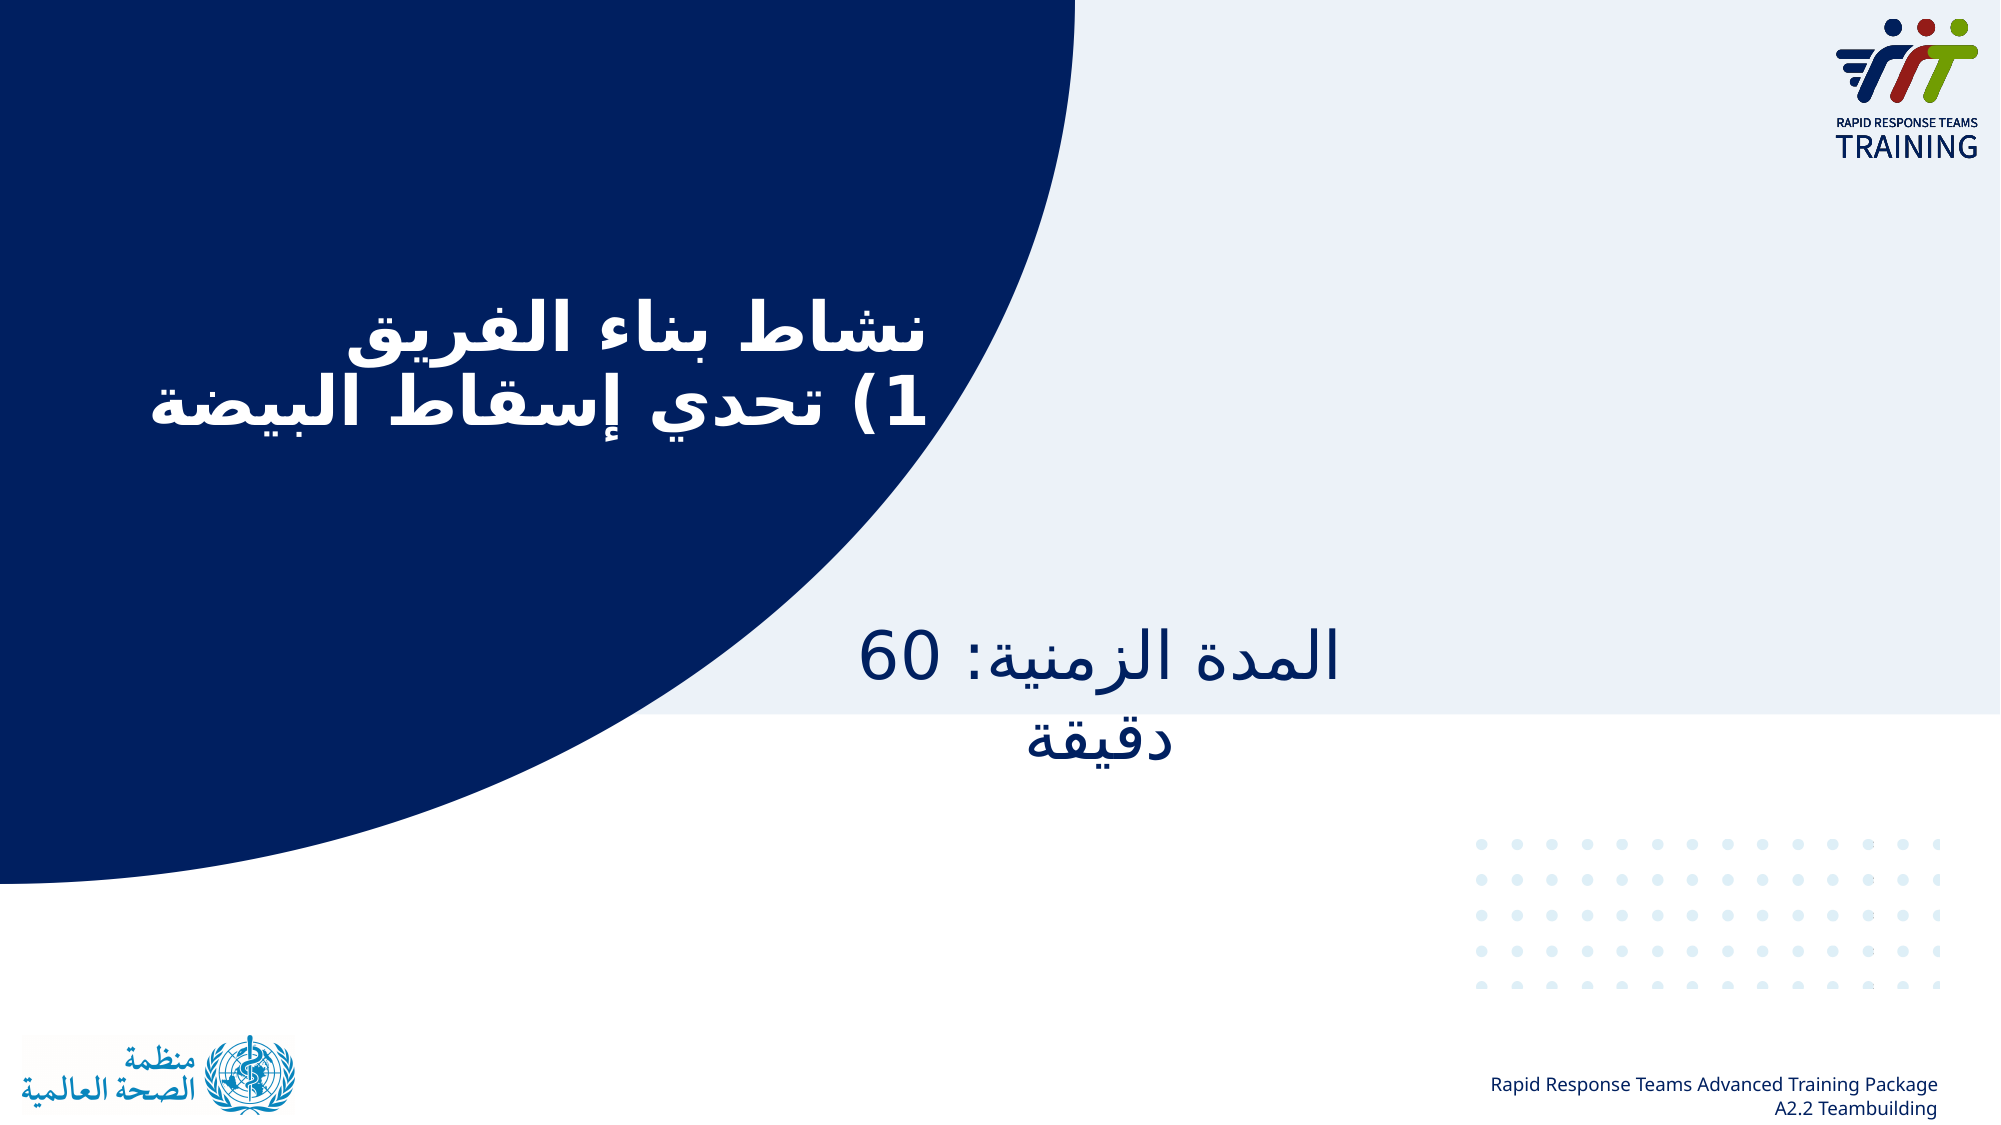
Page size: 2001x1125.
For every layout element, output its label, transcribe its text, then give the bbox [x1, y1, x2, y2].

picture [22, 1035, 295, 1115]
picture [1835, 19, 1978, 167]
text_box المدة الزمنية: 60 دقيقة [838, 605, 1362, 781]
picture [1476, 839, 1940, 989]
picture [252, 1050, 258, 1059]
title نشاط بناء الفريق 1) تحدي إسقاط البيضة [77, 167, 938, 565]
picture [0, 0, 1075, 884]
